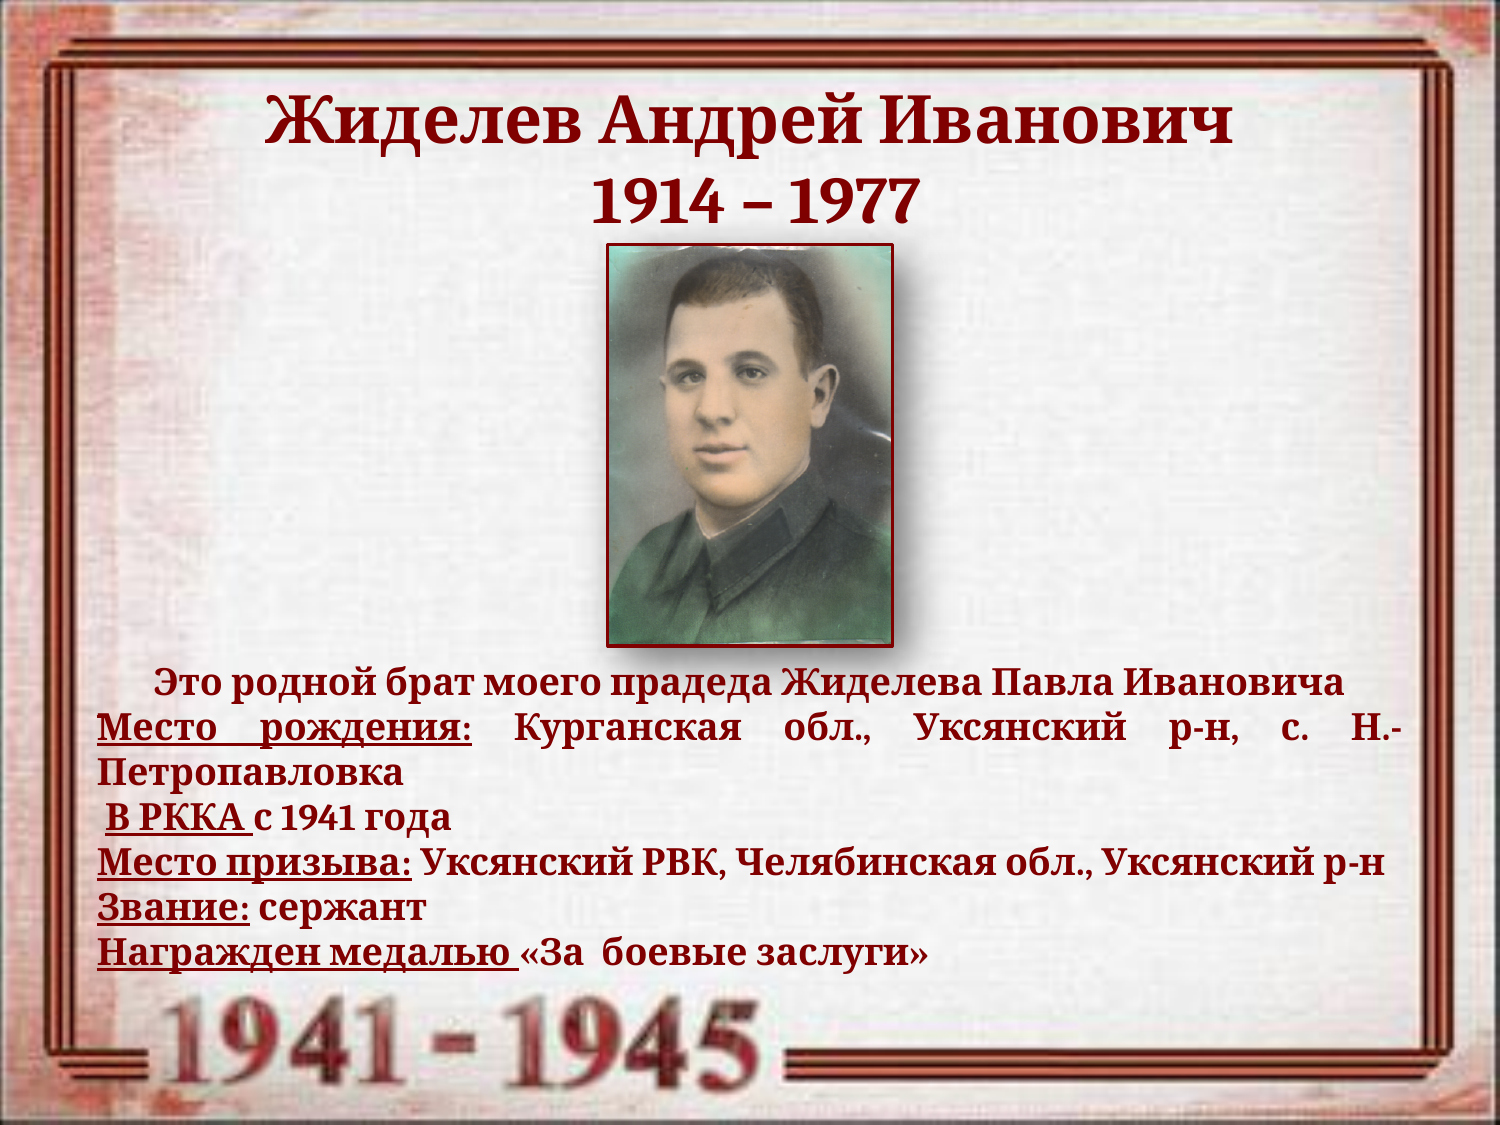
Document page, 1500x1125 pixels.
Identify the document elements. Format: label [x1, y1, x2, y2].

list [0, 0, 1500, 1125]
picture [609, 245, 891, 645]
